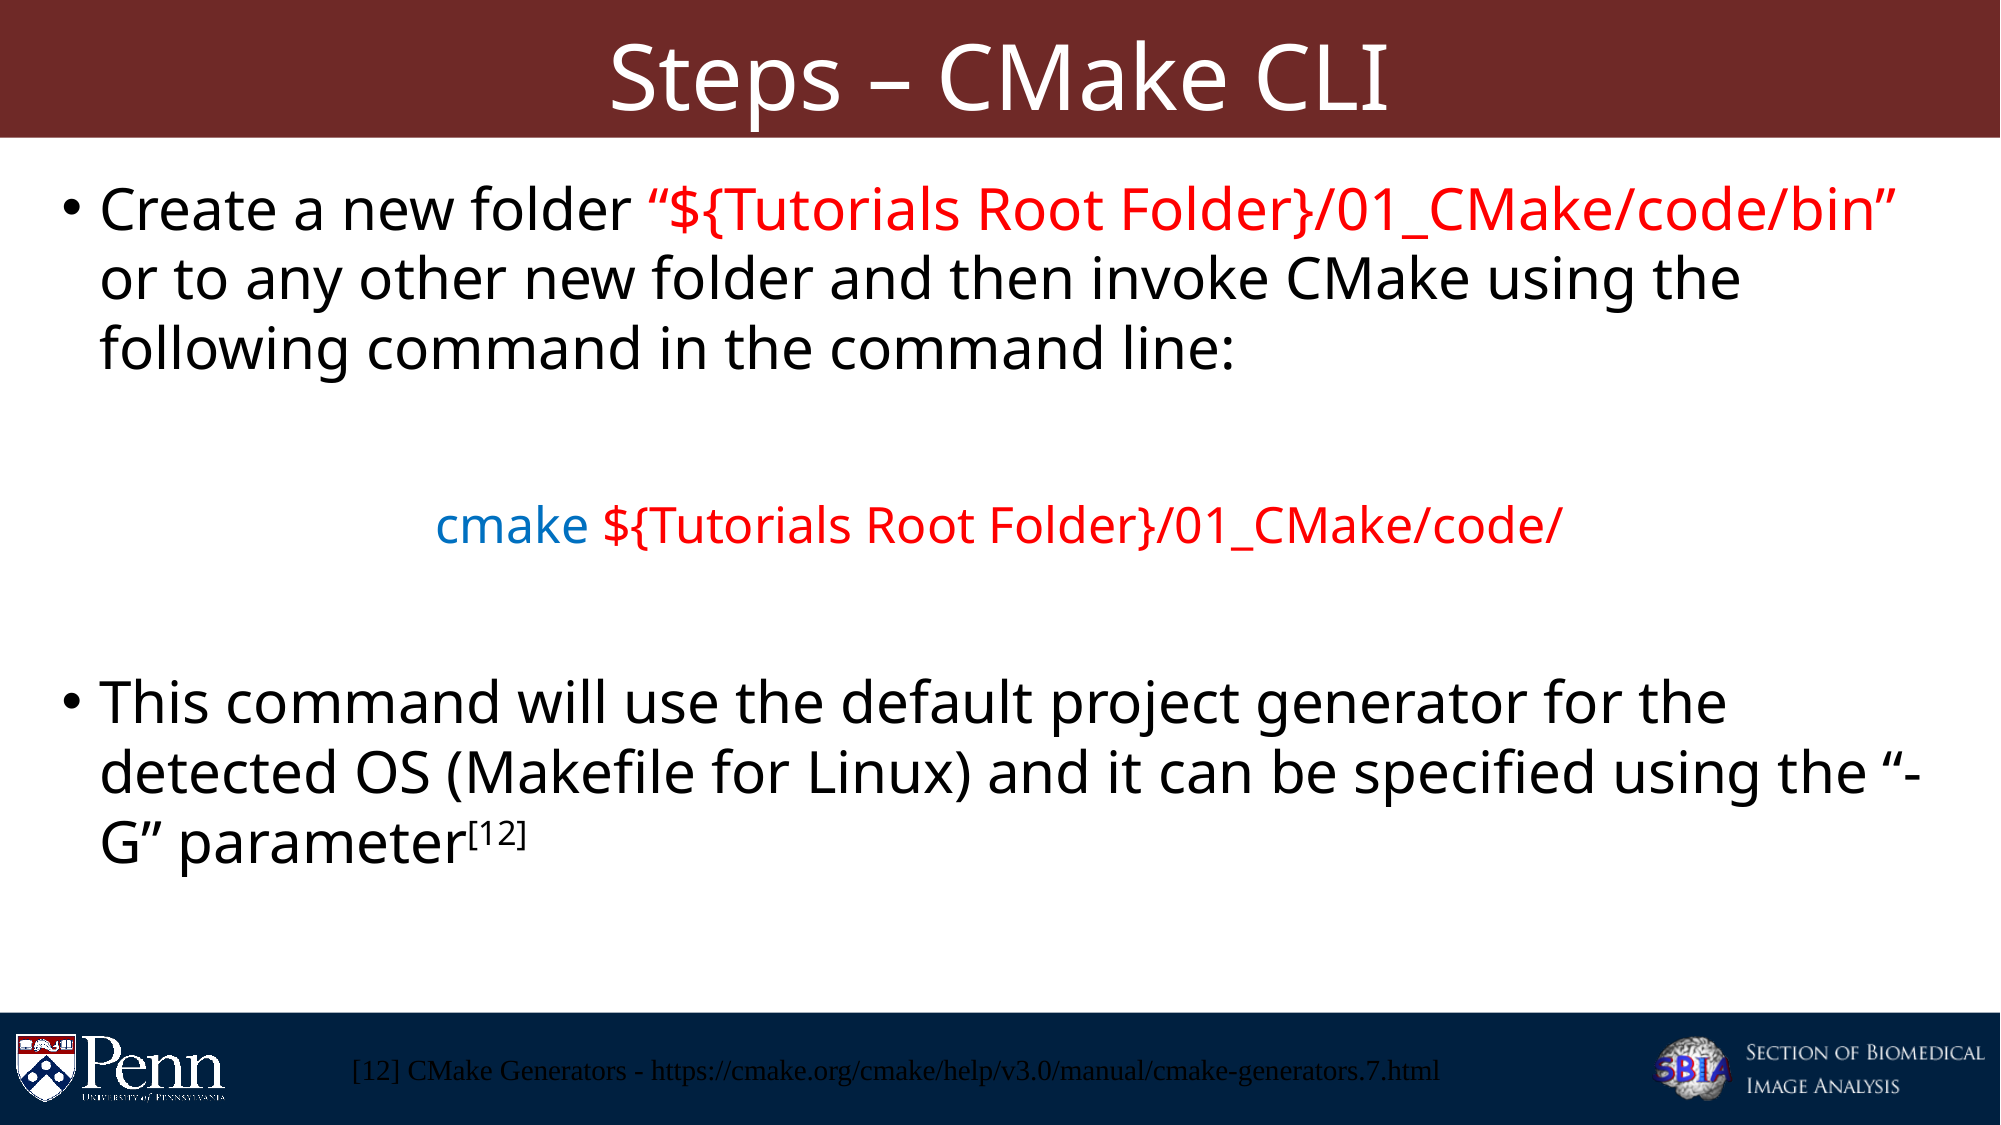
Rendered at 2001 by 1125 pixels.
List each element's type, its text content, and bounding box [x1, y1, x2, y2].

title Steps – CMake CLI [46, 0, 1954, 138]
list Create a new folder “${Tutorials Root Folder}/01_CMake/code/bin” or to any other new folder and then invoke CMake using the following command in the command line: cmake ${Tutorials Root Folder}/01_CMake/code/ This command will use the default project generator for the detected OS (Makefile for Linux) and it can be specified using the “-G” parameter[12] [46, 164, 1954, 988]
picture [16, 1034, 225, 1103]
footer [12] CMake Generators - https://cmake.org/cmake/help/v3.0/manual/cmake-generators.7.html [241, 1038, 1551, 1099]
picture [1652, 1035, 1985, 1102]
